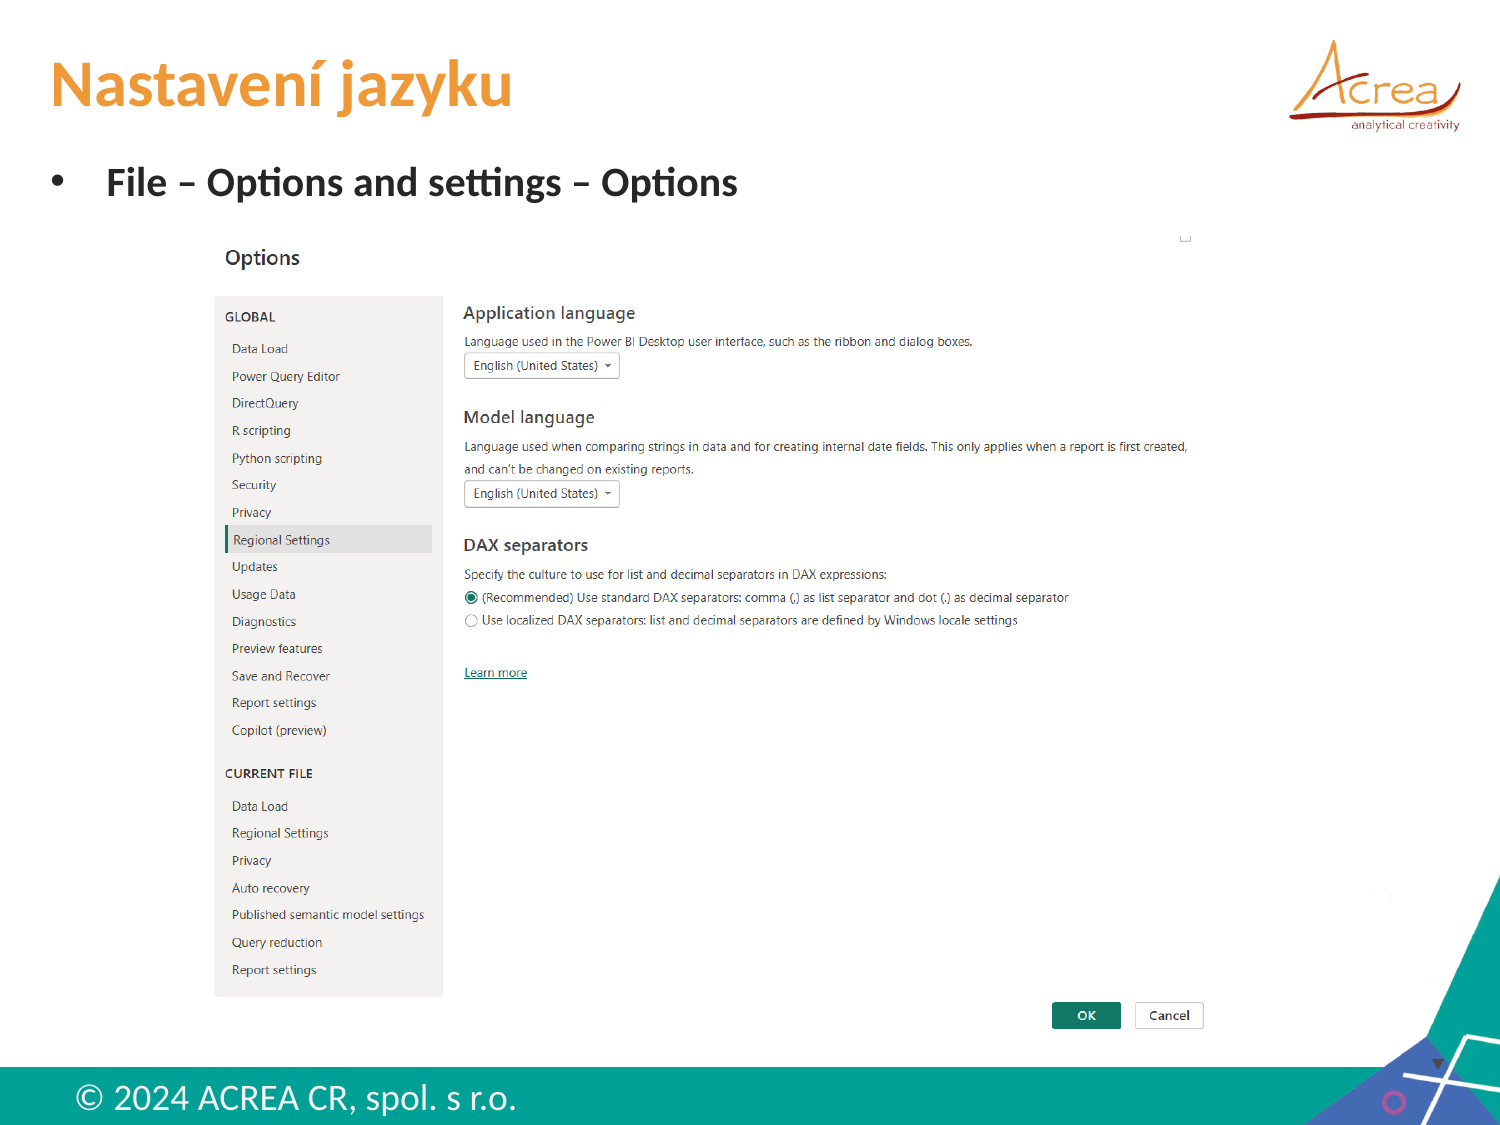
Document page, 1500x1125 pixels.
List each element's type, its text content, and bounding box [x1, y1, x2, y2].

picture [1280, 853, 1500, 1125]
picture [1249, 10, 1500, 161]
list File – Options and settings – Options [35, 147, 1453, 1010]
picture [206, 236, 1211, 1034]
title Nastavení jazyku [35, 35, 1276, 124]
